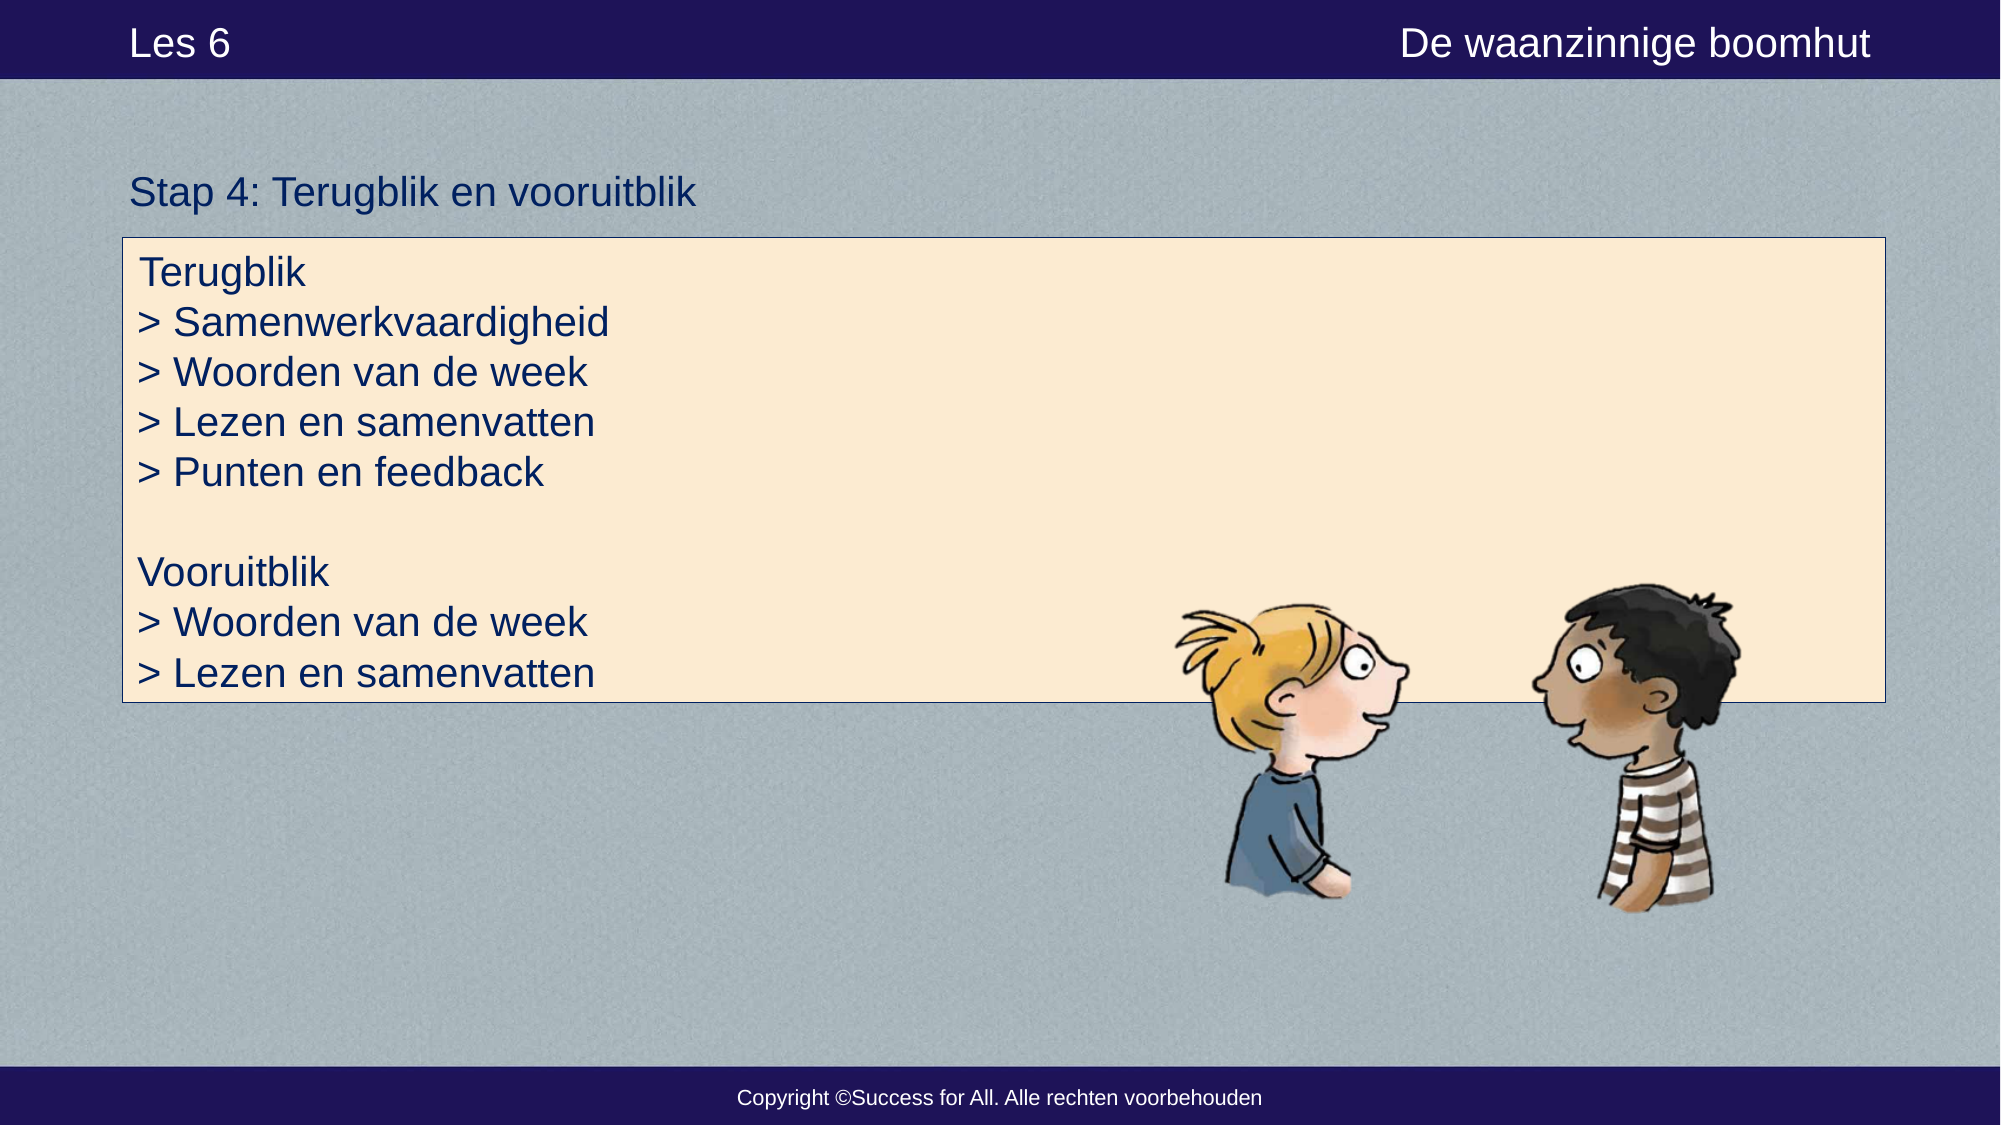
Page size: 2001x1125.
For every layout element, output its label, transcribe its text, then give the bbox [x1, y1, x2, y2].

text_box Stap 4: Terugblik en vooruitblik [114, 157, 907, 223]
text_box Copyright ©Success for All. Alle rechten voorbehouden [0, 1076, 2000, 1125]
text_box Les 6 [114, 8, 354, 73]
picture [0, 0, 2001, 1125]
text_box De waanzinnige boomhut [999, 8, 1886, 73]
text_box Terugblik > Samenwerkvaardigheid > Woorden van de week > Lezen en samenvatten > Punten en feedback Vooruitblik > Woorden van de week > Lezen en samenvatten [122, 237, 1886, 703]
